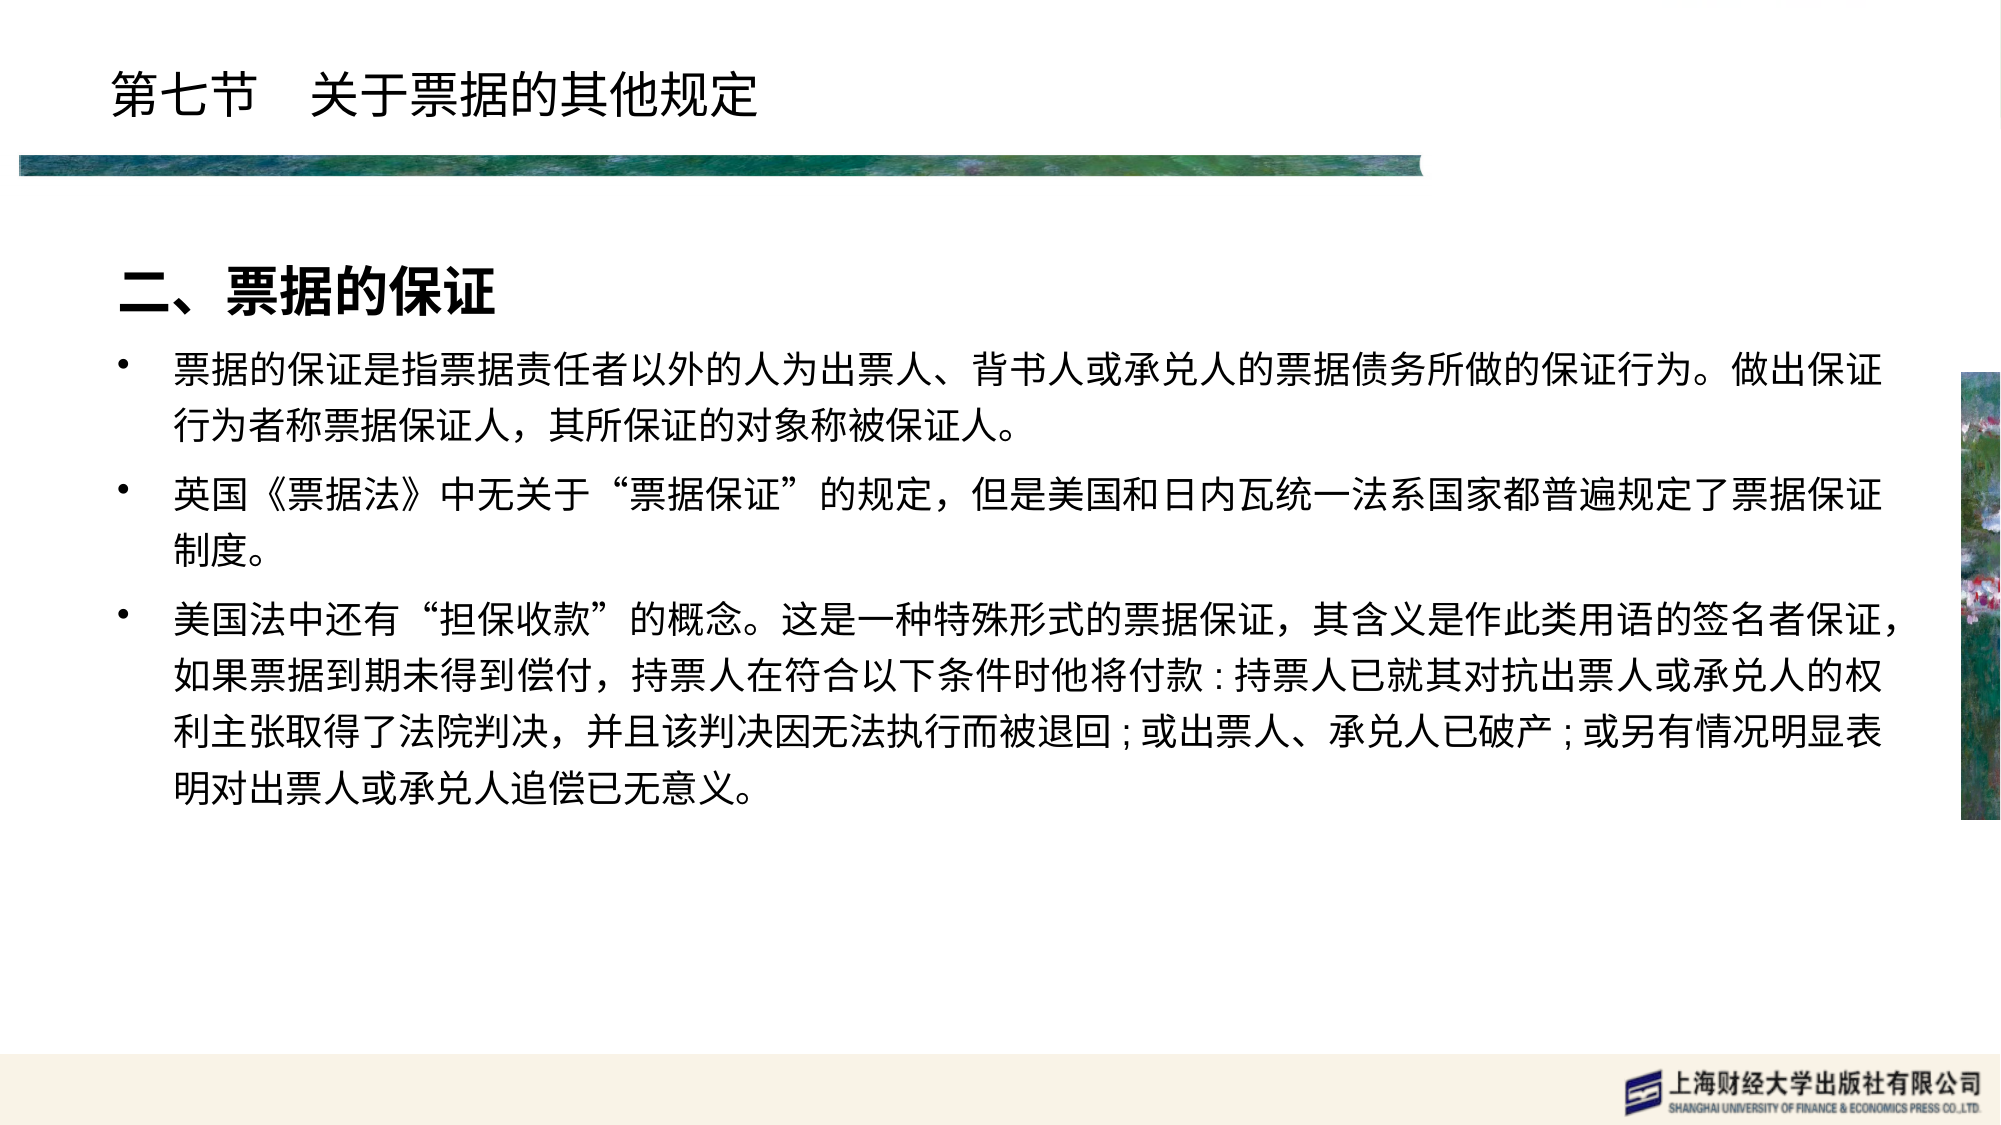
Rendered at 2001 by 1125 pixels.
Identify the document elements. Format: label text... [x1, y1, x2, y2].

picture [0, 0, 2001, 1125]
list 二、票据的保证 票据的保证是指票据责任者以外的人为出票人、背书人或承兑人的票据债务所做的保证行为。做出保证行为者称票据保证人，其所保证的对象称被保证人。 英国《票据法》中无关于“票据保证”的规定，但是美国和日内瓦统一法系国家都普遍规定了票据保证制度。 美国法中还有“担保收款”的概念。这是一种特殊形式的票据保证，其含义是作此类用语的签名者保证，如果票据到期未得到偿付，持票人在符合以下条件时他将付款:持票人已就其对抗出票人或承兑人的权利主张取得了法院判决，并且该判决因无法执行而被退回;或出票人、承兑人已破产;或另有情况明显表明对出票人或承兑人追偿已无意义。 [102, 233, 1898, 1032]
title 第七节 关于票据的其他规定 [94, 42, 1451, 146]
